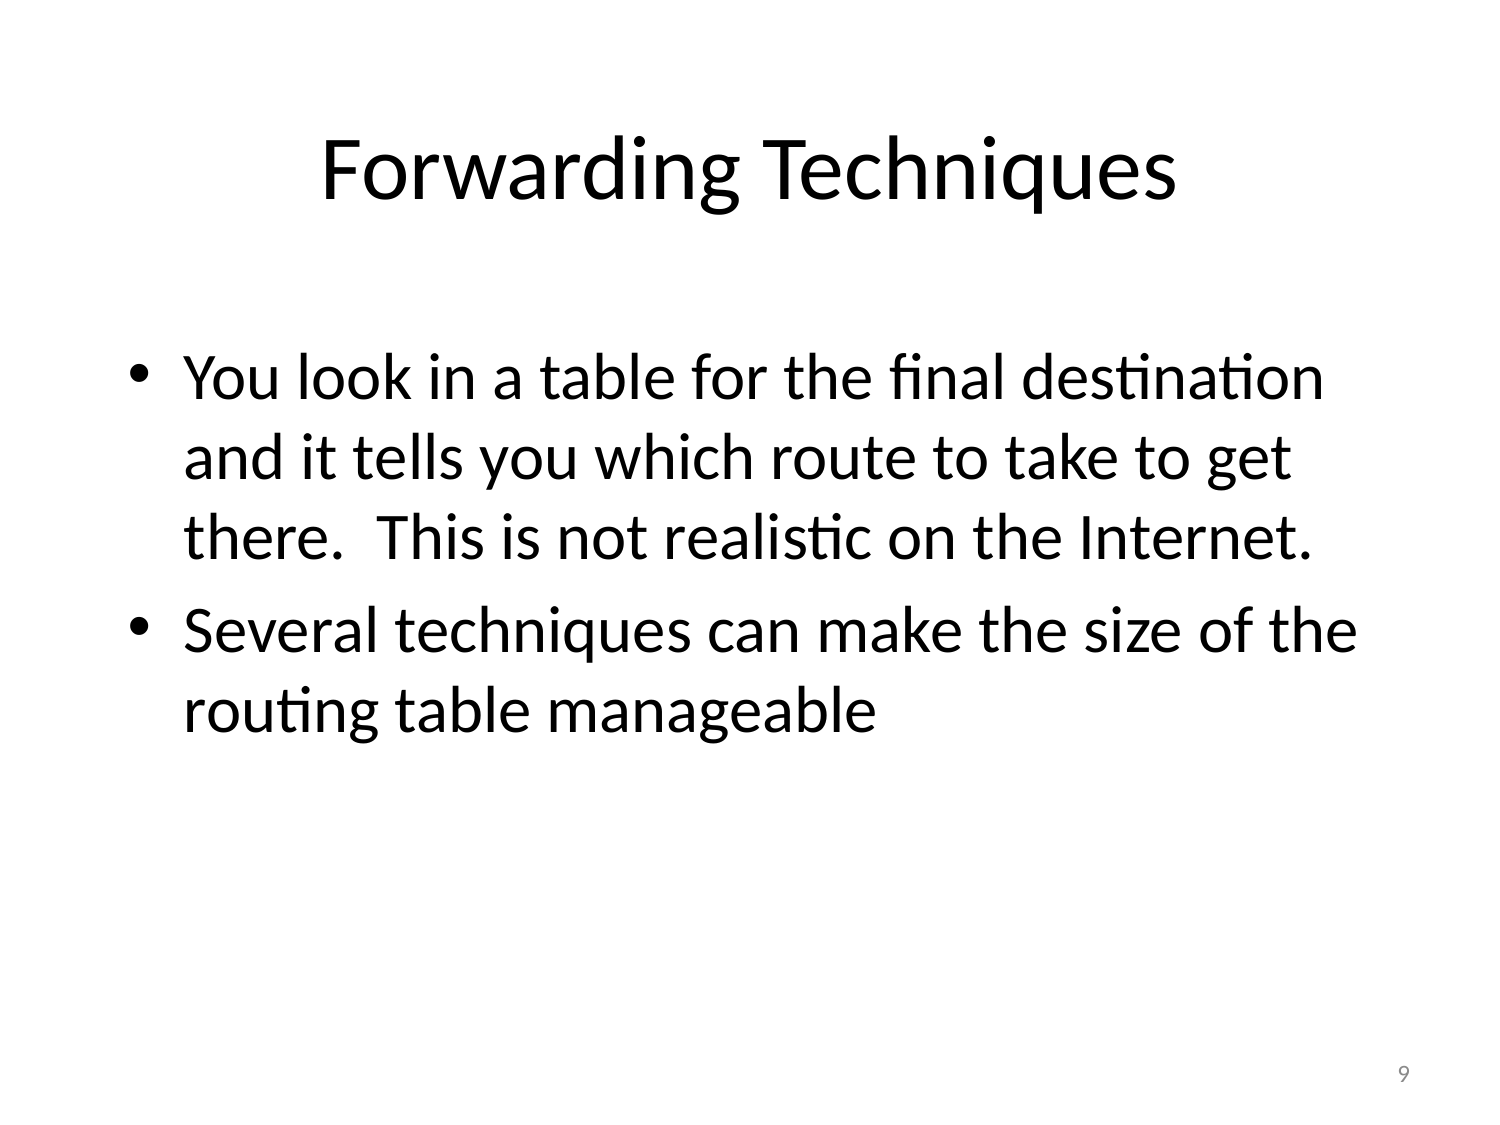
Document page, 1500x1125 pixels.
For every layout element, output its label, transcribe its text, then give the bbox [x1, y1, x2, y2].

title Forwarding Techniques [112, 99, 1388, 288]
slide_number 9 [1074, 1042, 1425, 1103]
list You look in a table for the final destination and it tells you which route to take to get there. This is not realistic on the Internet. Several techniques can make the size of the routing table manageable [112, 324, 1388, 1000]
